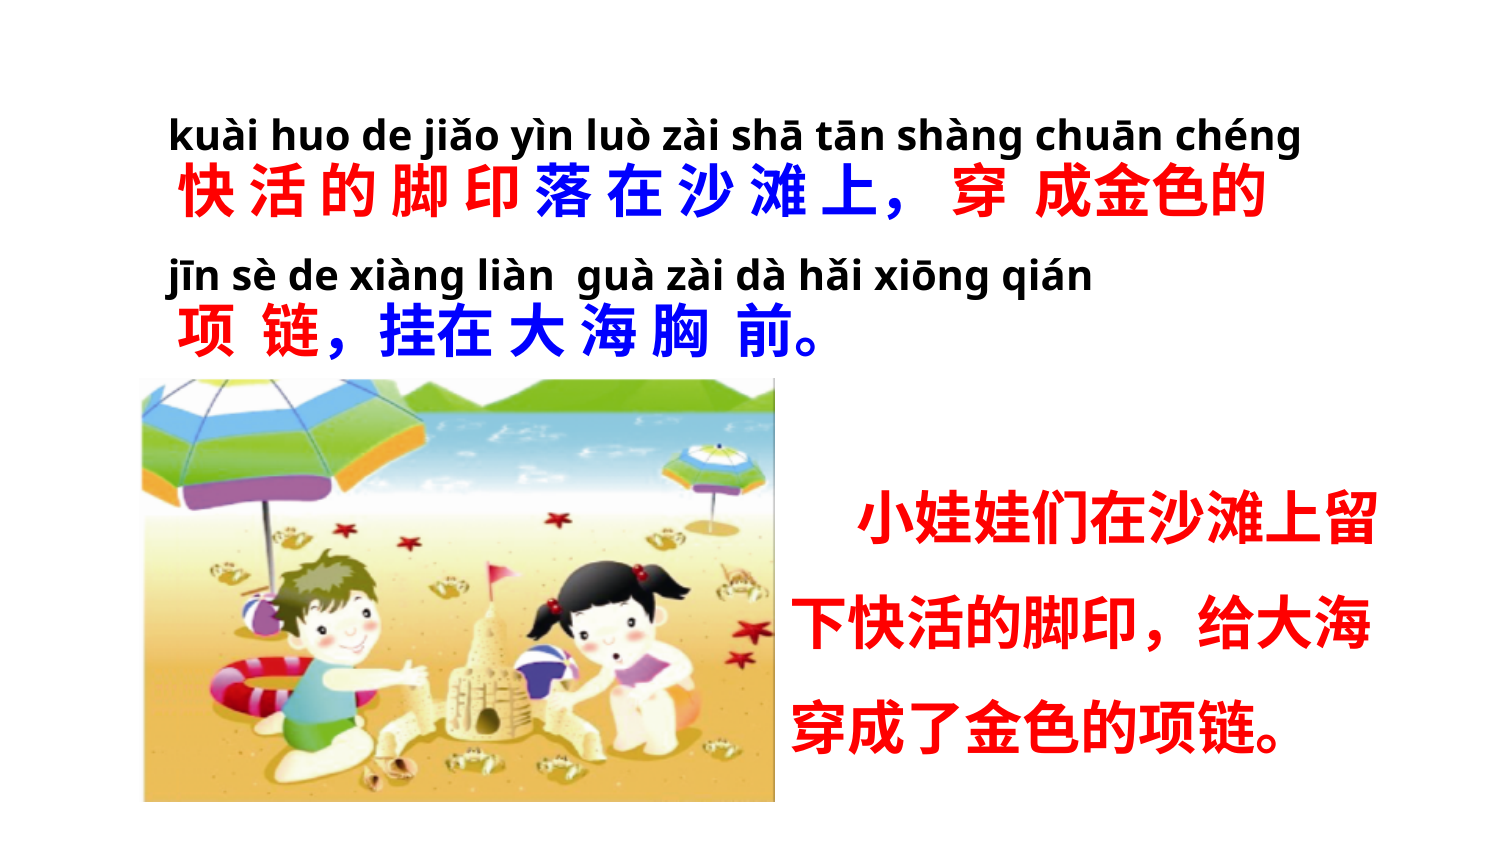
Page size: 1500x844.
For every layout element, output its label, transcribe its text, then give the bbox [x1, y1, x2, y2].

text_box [152, 11, 1360, 375]
picture [138, 377, 775, 802]
text_box 小娃娃们在沙滩上留下快活的脚印，给大海穿成了金色的项链。 [779, 438, 1402, 769]
